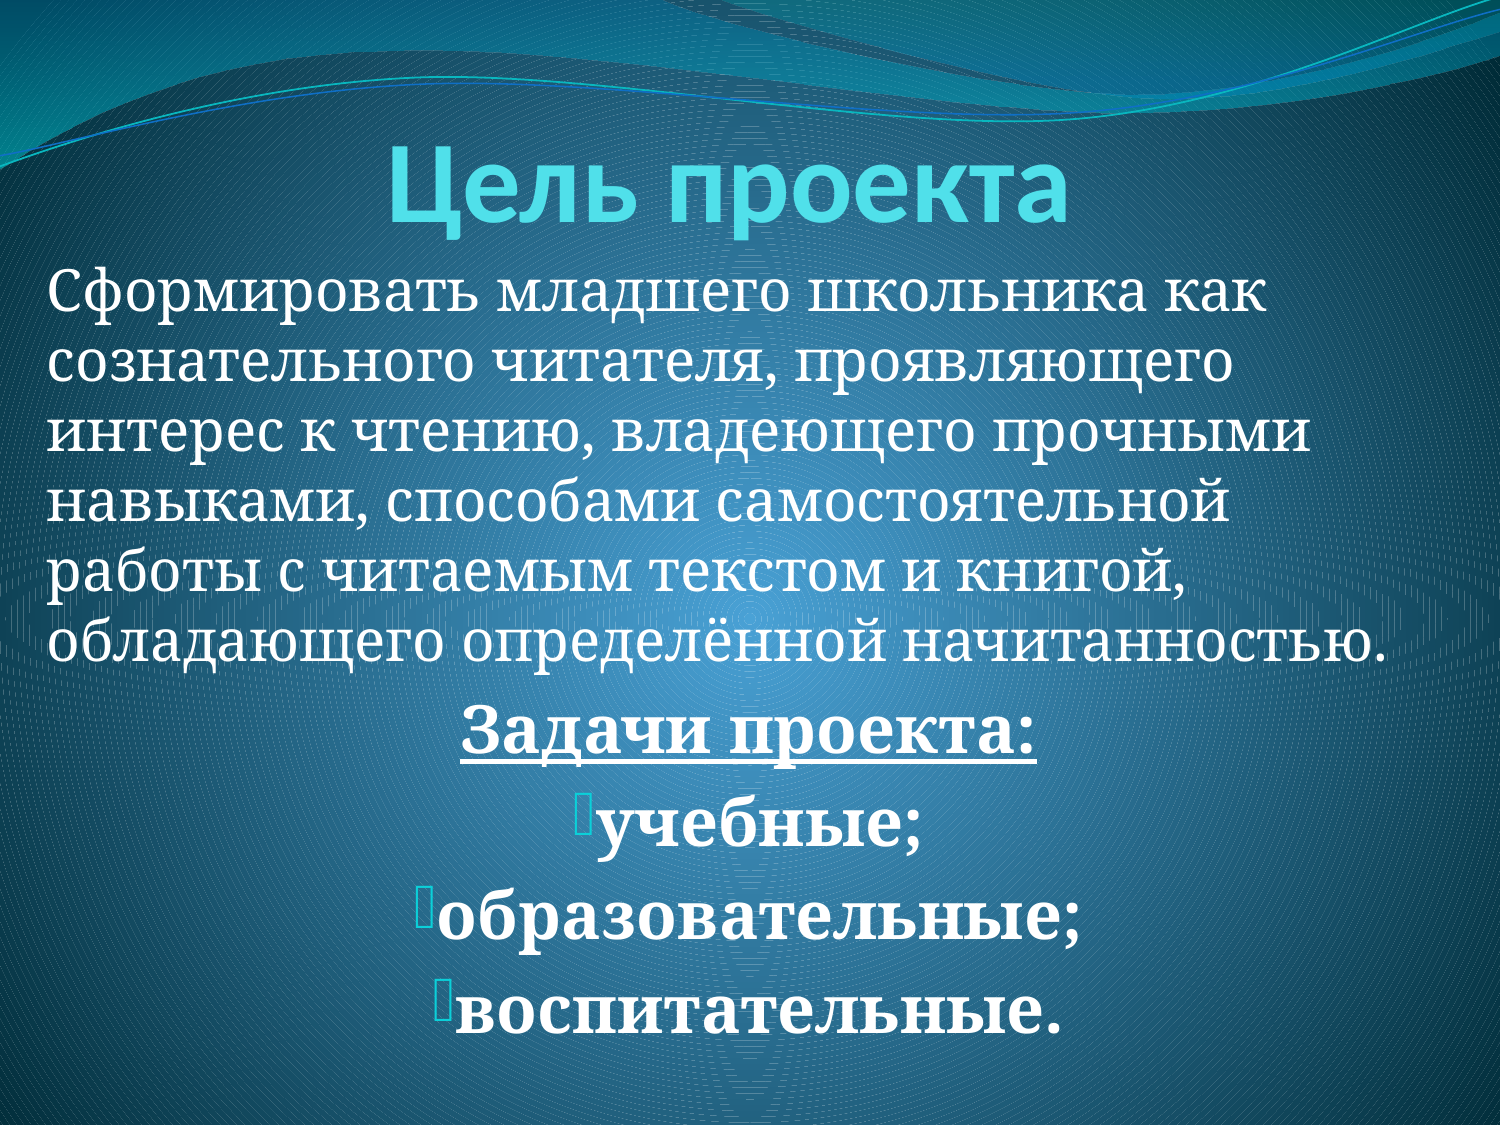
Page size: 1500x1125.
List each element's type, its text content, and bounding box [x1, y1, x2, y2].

title Цель проекта [87, 58, 1376, 245]
subtitle Сформировать младшего школьника как сознательного читателя, проявляющего интерес к чтению, владеющего прочными навыками, способами самостоятельной работы с читаемым текстом и книгой, обладающего определённой начитанностью. Задачи проекта: учебные; образовательные; воспитательные. [46, 245, 1454, 1067]
